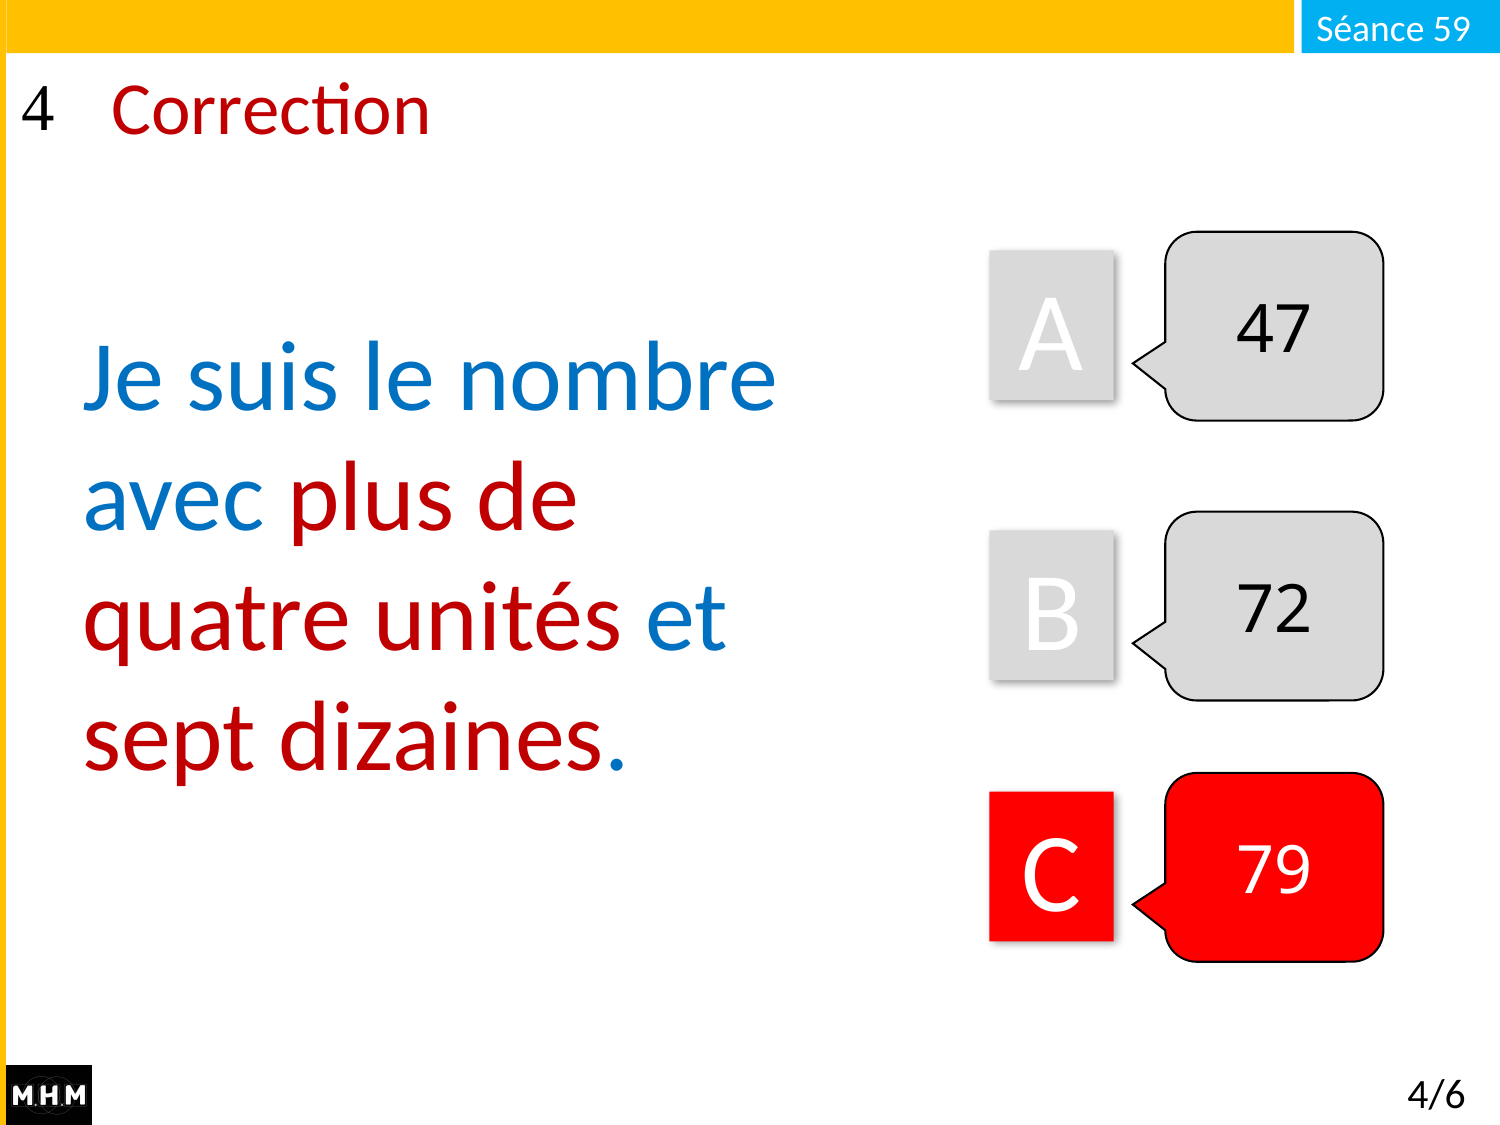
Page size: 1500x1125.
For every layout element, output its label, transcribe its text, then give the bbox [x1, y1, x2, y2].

title Correction [96, 60, 1391, 160]
text_box 47 [1131, 230, 1385, 422]
picture [6, 1065, 92, 1125]
text_box A [989, 250, 1114, 401]
text_box C [989, 791, 1114, 942]
text_box 72 [1131, 510, 1385, 702]
text_box Je suis le nombre avec plus de quatre unités et sept dizaines. [67, 302, 798, 798]
text_box 79 [1131, 771, 1385, 963]
text_box B [989, 530, 1114, 681]
list 4/6 [1373, 1064, 1500, 1125]
